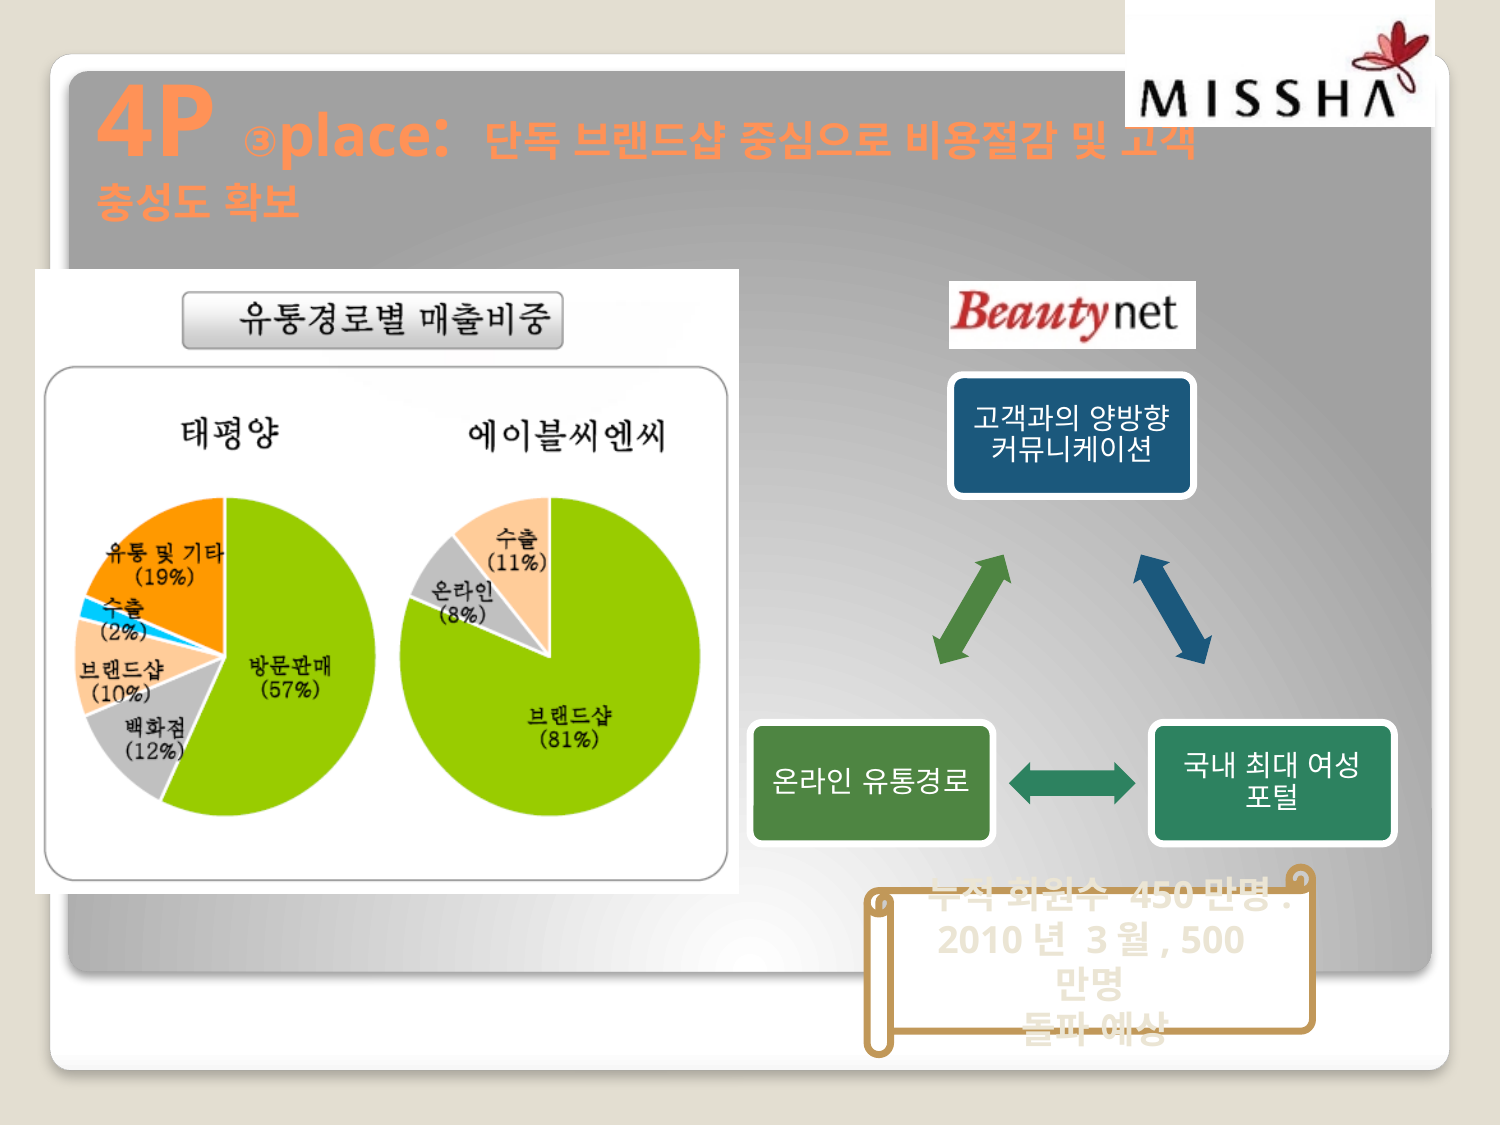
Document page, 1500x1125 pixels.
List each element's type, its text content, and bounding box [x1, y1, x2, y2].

picture [1124, 0, 1435, 127]
title 4P ③place: 단독 브랜드샵 중심으로 비용절감 및 고객 충성도 확보 [82, 46, 1307, 235]
picture [948, 280, 1196, 349]
text_box 누적 회원수 450만명. 2010년 3월, 500만명 돌파 예상 [863, 869, 1316, 1059]
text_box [749, 362, 1395, 856]
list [34, 269, 739, 895]
